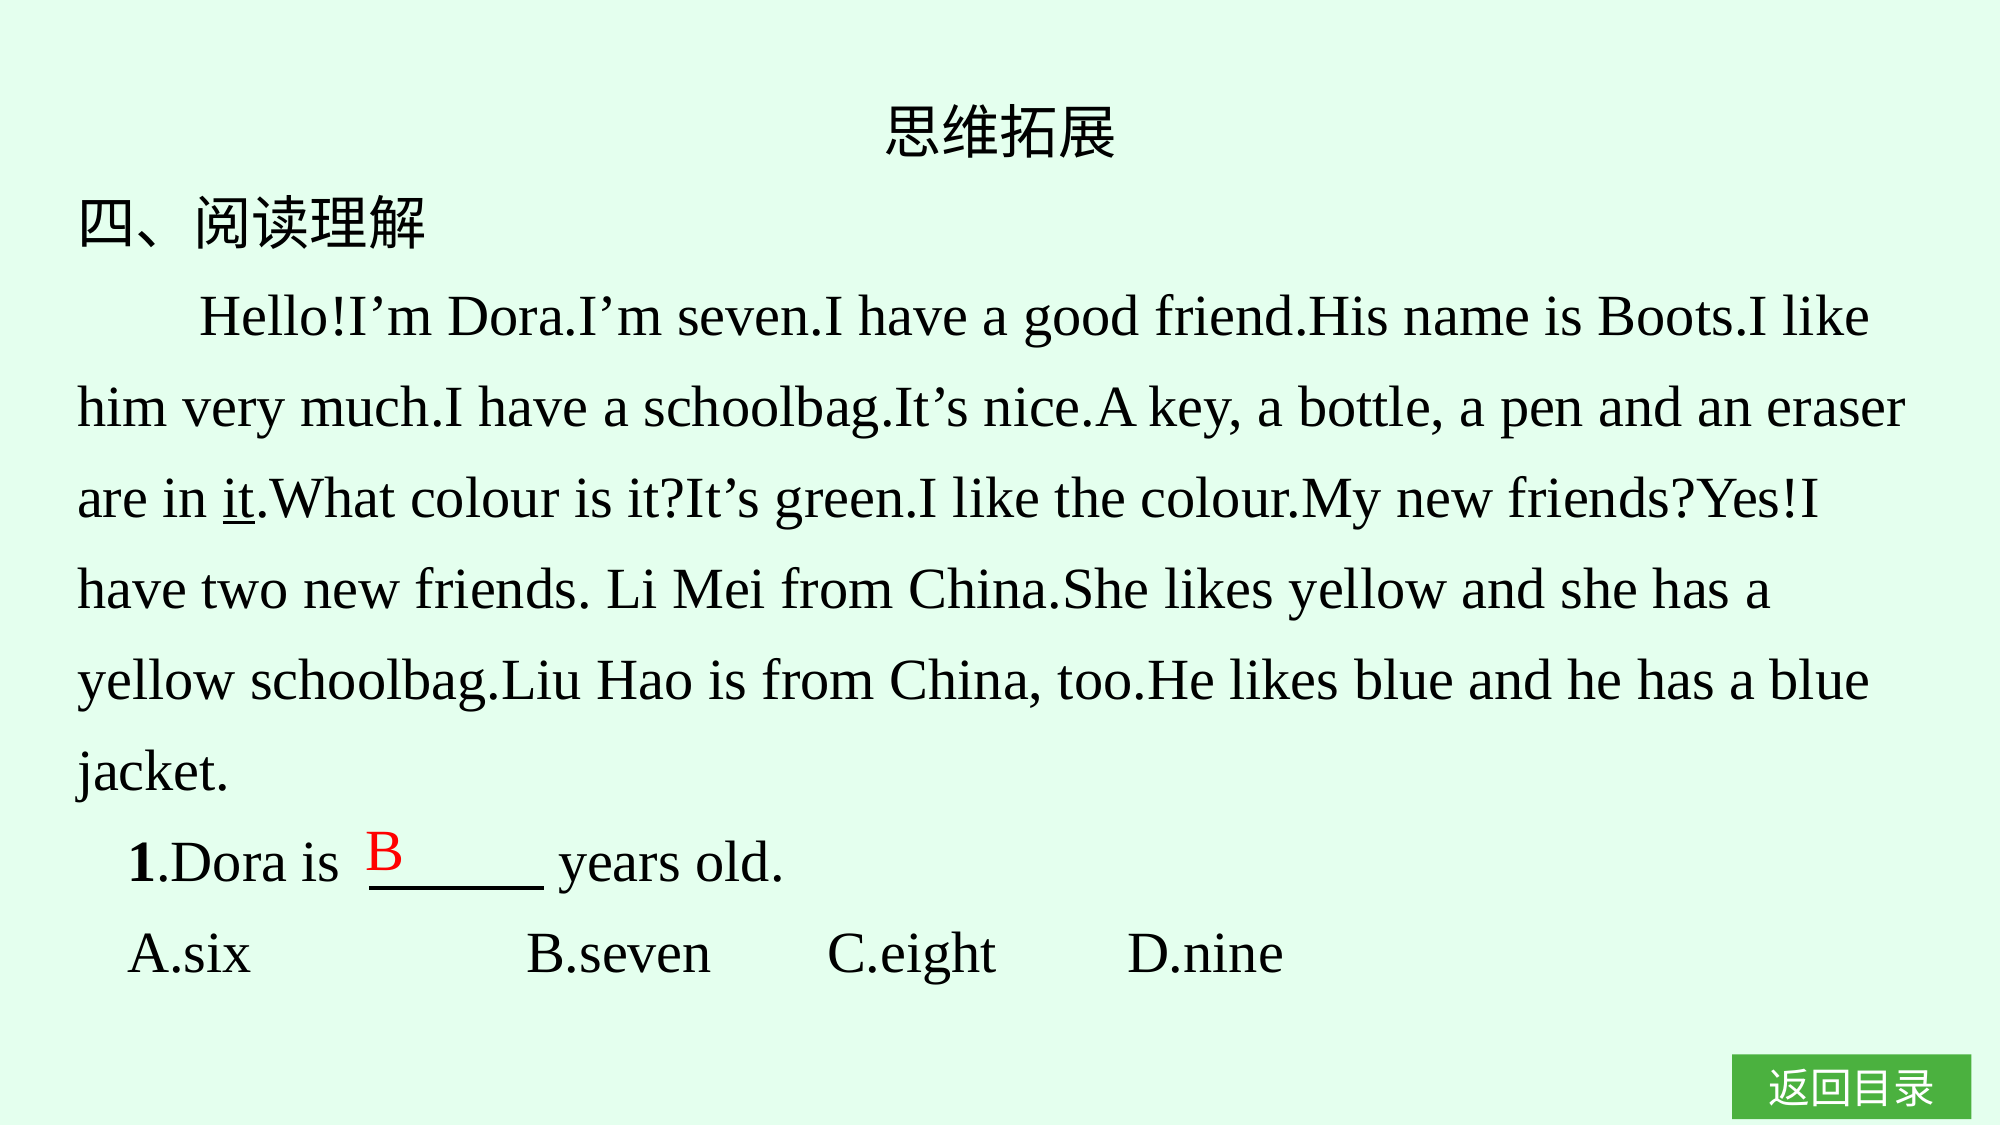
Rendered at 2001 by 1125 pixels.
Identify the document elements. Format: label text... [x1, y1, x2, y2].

text_box 思维拓展 四、阅读理解 Hello!I’m Dora.I’m seven.I have a good friend.His name is Boots.I like him very much.I have a schoolbag.It’s nice.A key, a bottle, a pen and an eraser are in it.What colour is it?It’s green.I like the colour.My new friends?Yes!I have two new friends. Li Mei from China.She likes yellow and she has a yellow schoolbag.Liu Hao is from China, too.He likes blue and he has a blue jacket. 1.Dora is years old. A.six B.seven C.eight D.nine [62, 67, 1938, 992]
text_box B [350, 804, 434, 890]
